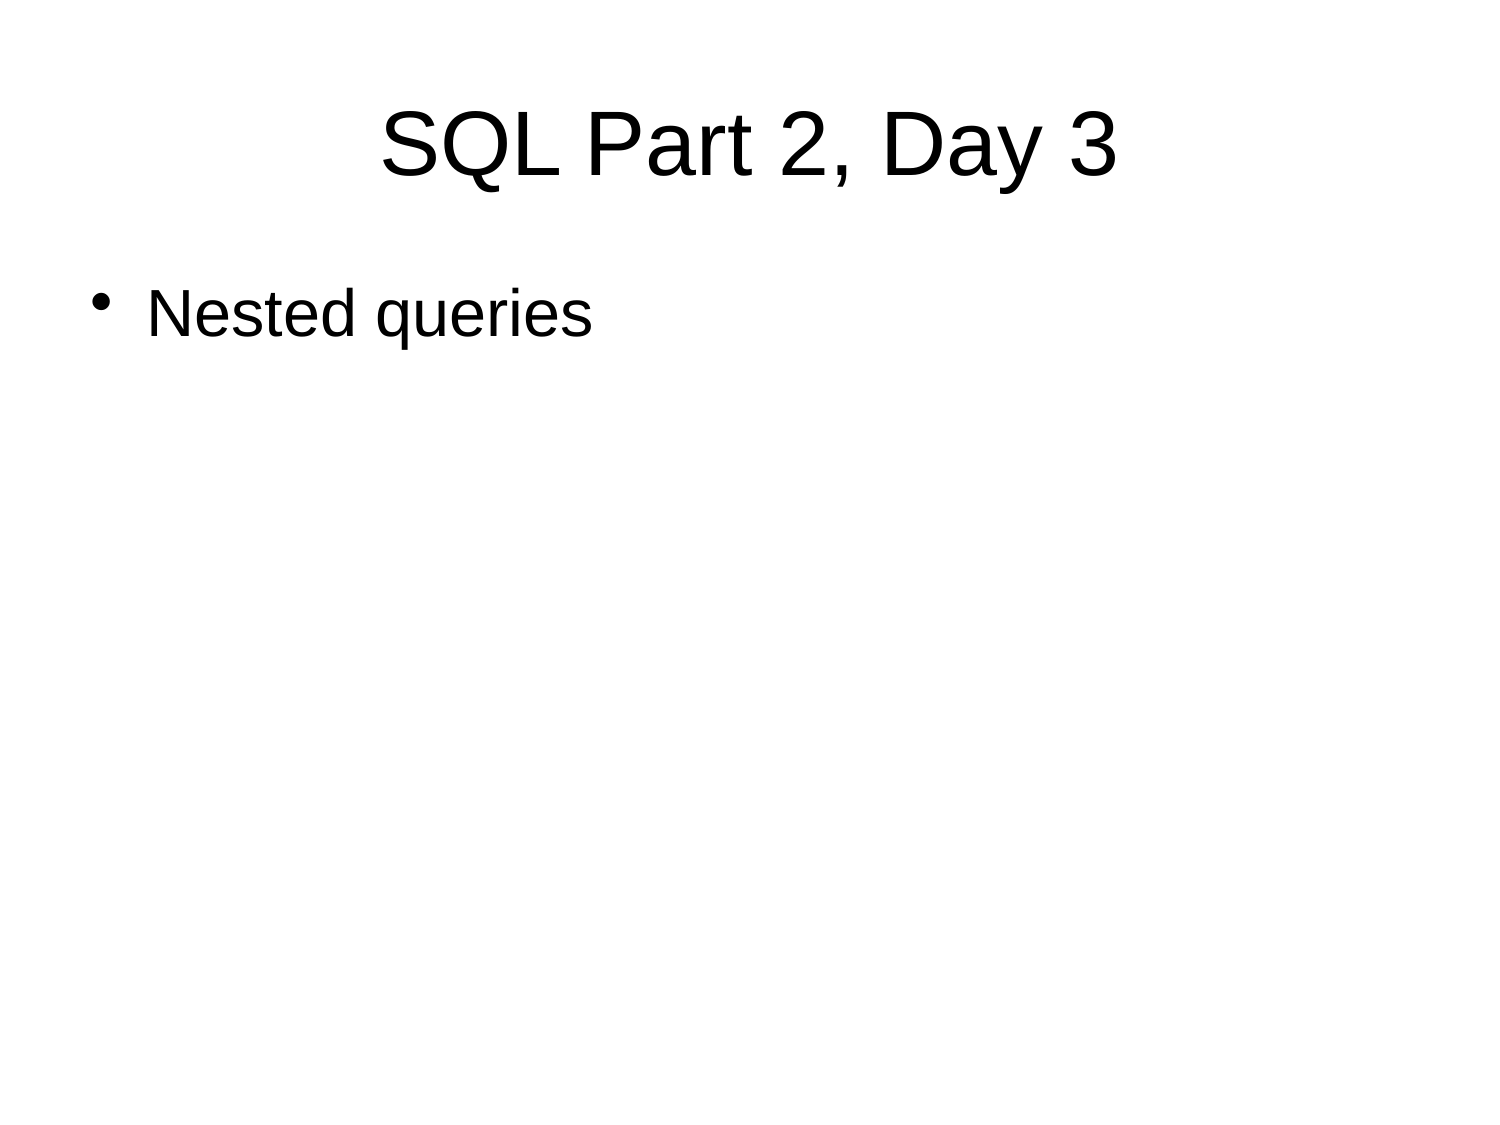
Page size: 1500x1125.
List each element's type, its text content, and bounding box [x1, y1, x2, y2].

list Nested queries [75, 262, 1425, 1005]
title SQL Part 2, Day 3 [75, 45, 1425, 233]
